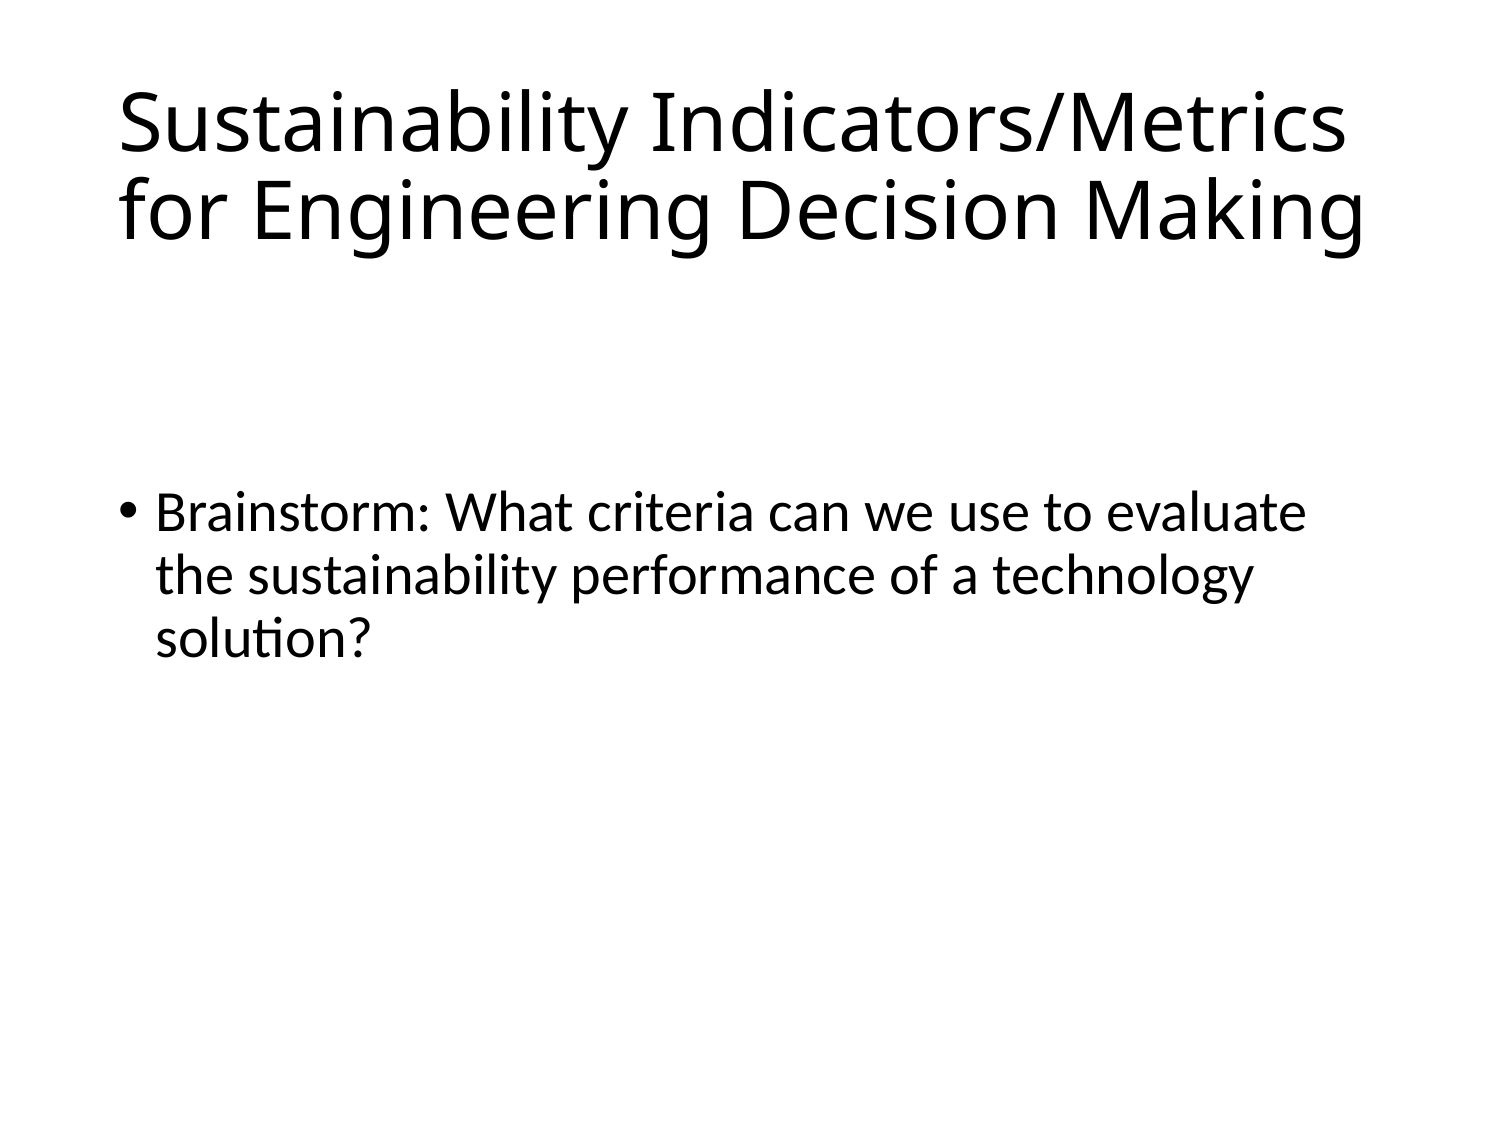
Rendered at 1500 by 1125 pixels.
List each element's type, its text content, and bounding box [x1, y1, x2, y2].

title Sustainability Indicators/Metrics for Engineering Decision Making [103, 59, 1397, 278]
list Brainstorm: What criteria can we use to evaluate the sustainability performance of a technology solution? [103, 299, 1397, 1014]
